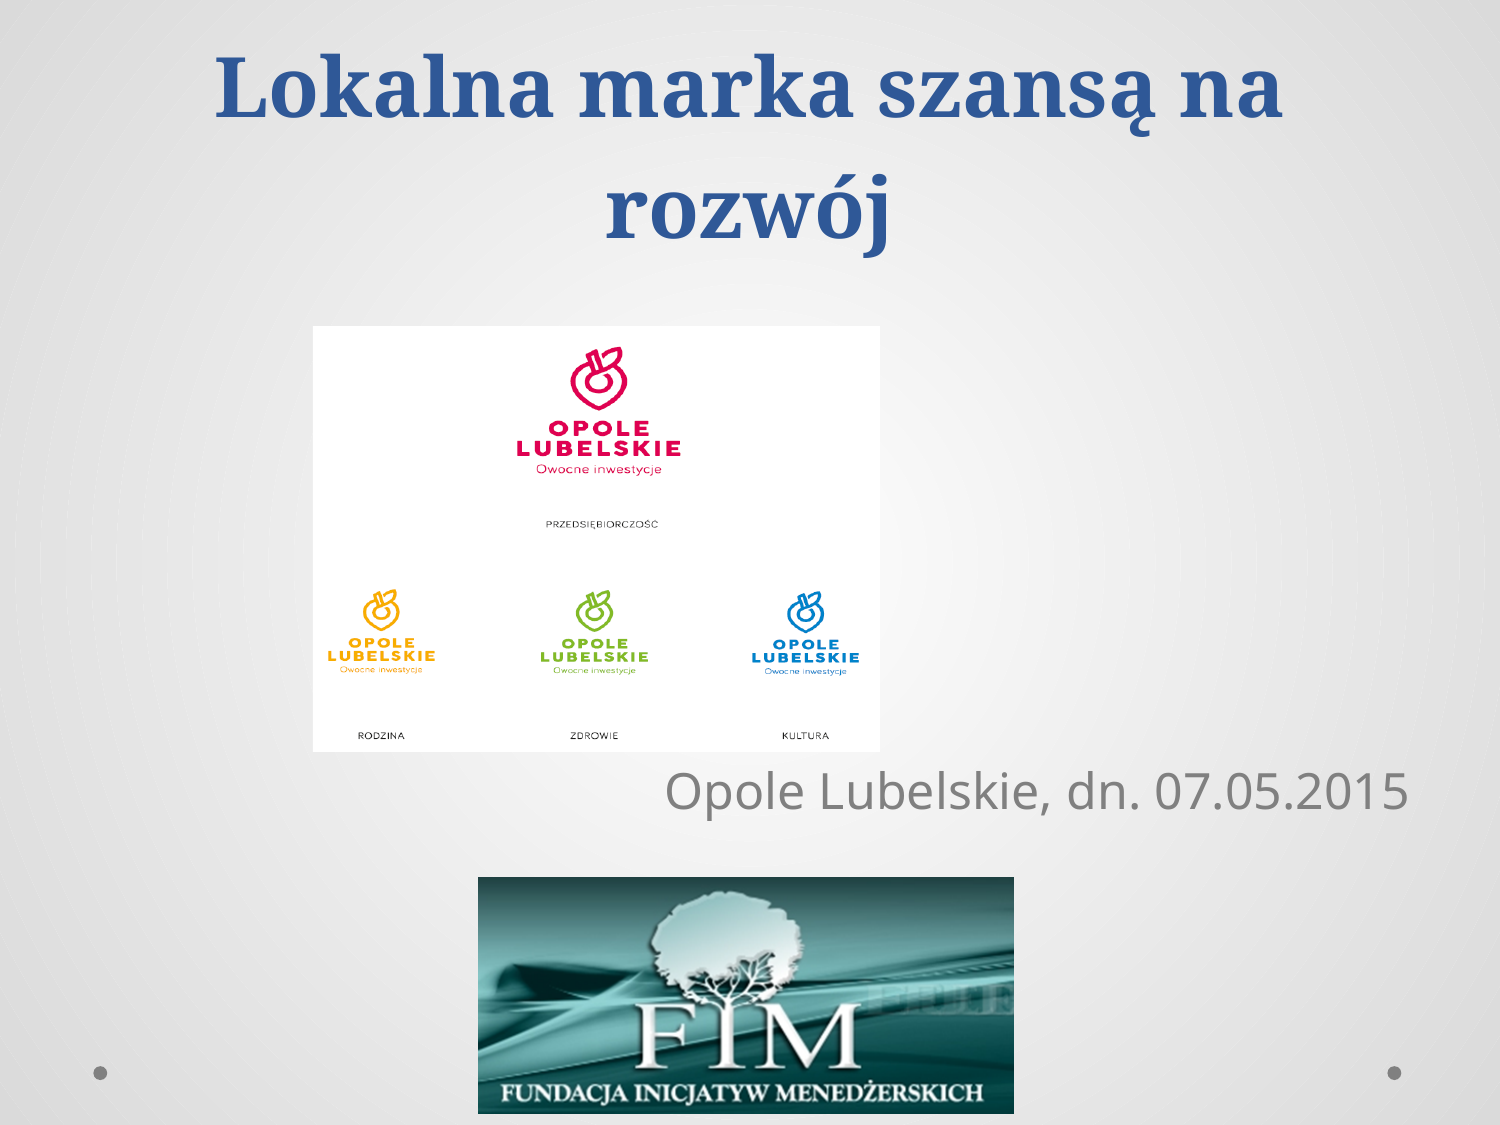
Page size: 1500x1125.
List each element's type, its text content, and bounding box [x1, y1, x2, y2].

picture [477, 877, 1014, 1115]
list Opole Lubelskie, dn. 07.05.2015 [75, 262, 1425, 1005]
title Lokalna marka szansą na rozwój [75, 0, 1425, 262]
picture [312, 326, 881, 752]
